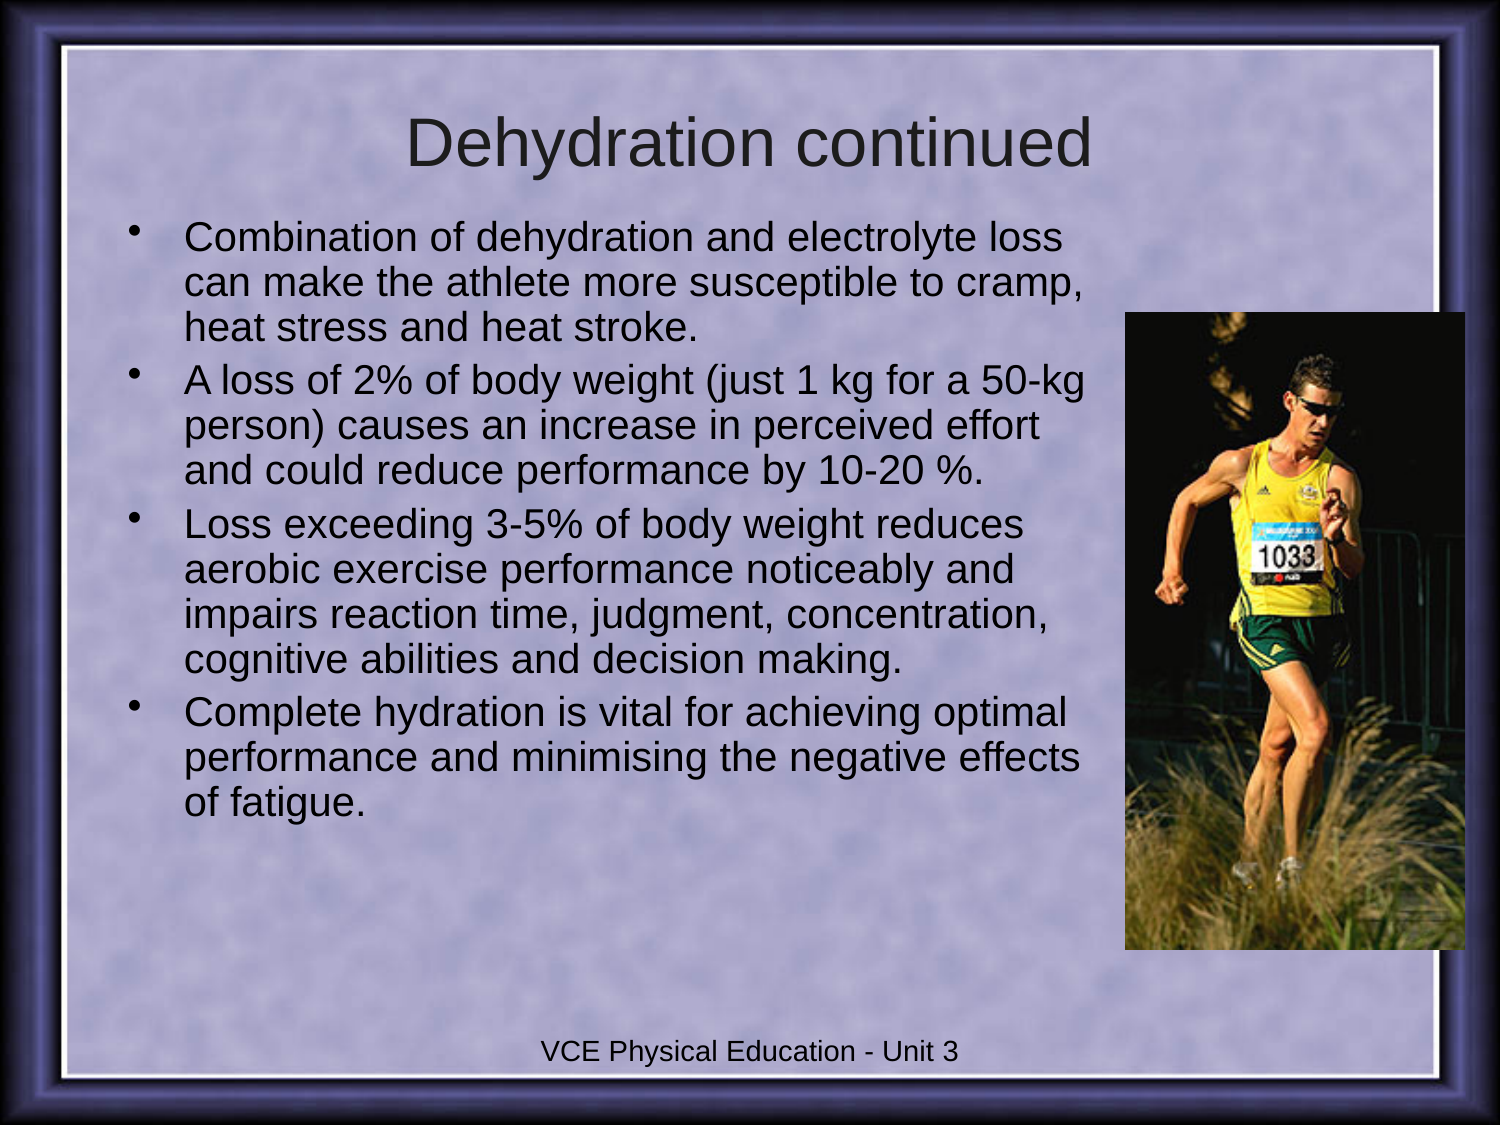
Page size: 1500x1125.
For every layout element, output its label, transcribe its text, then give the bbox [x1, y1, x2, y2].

title Dehydration continued [74, 44, 1426, 233]
picture [0, 0, 1500, 1125]
footer VCE Physical Education - Unit 3 [512, 1024, 988, 1103]
list Combination of dehydration and electrolyte loss can make the athlete more susceptible to cramp, heat stress and heat stroke. A loss of 2% of body weight (just 1 kg for a 50-kg person) causes an increase in perceived effort and could reduce performance by 10-20 %. Loss exceeding 3-5% of body weight reduces aerobic exercise performance noticeably and impairs reaction time, judgment, concentration, cognitive abilities and decision making. Complete hydration is vital for achieving optimal performance and minimising the negative effects of fatigue. [112, 207, 1117, 938]
